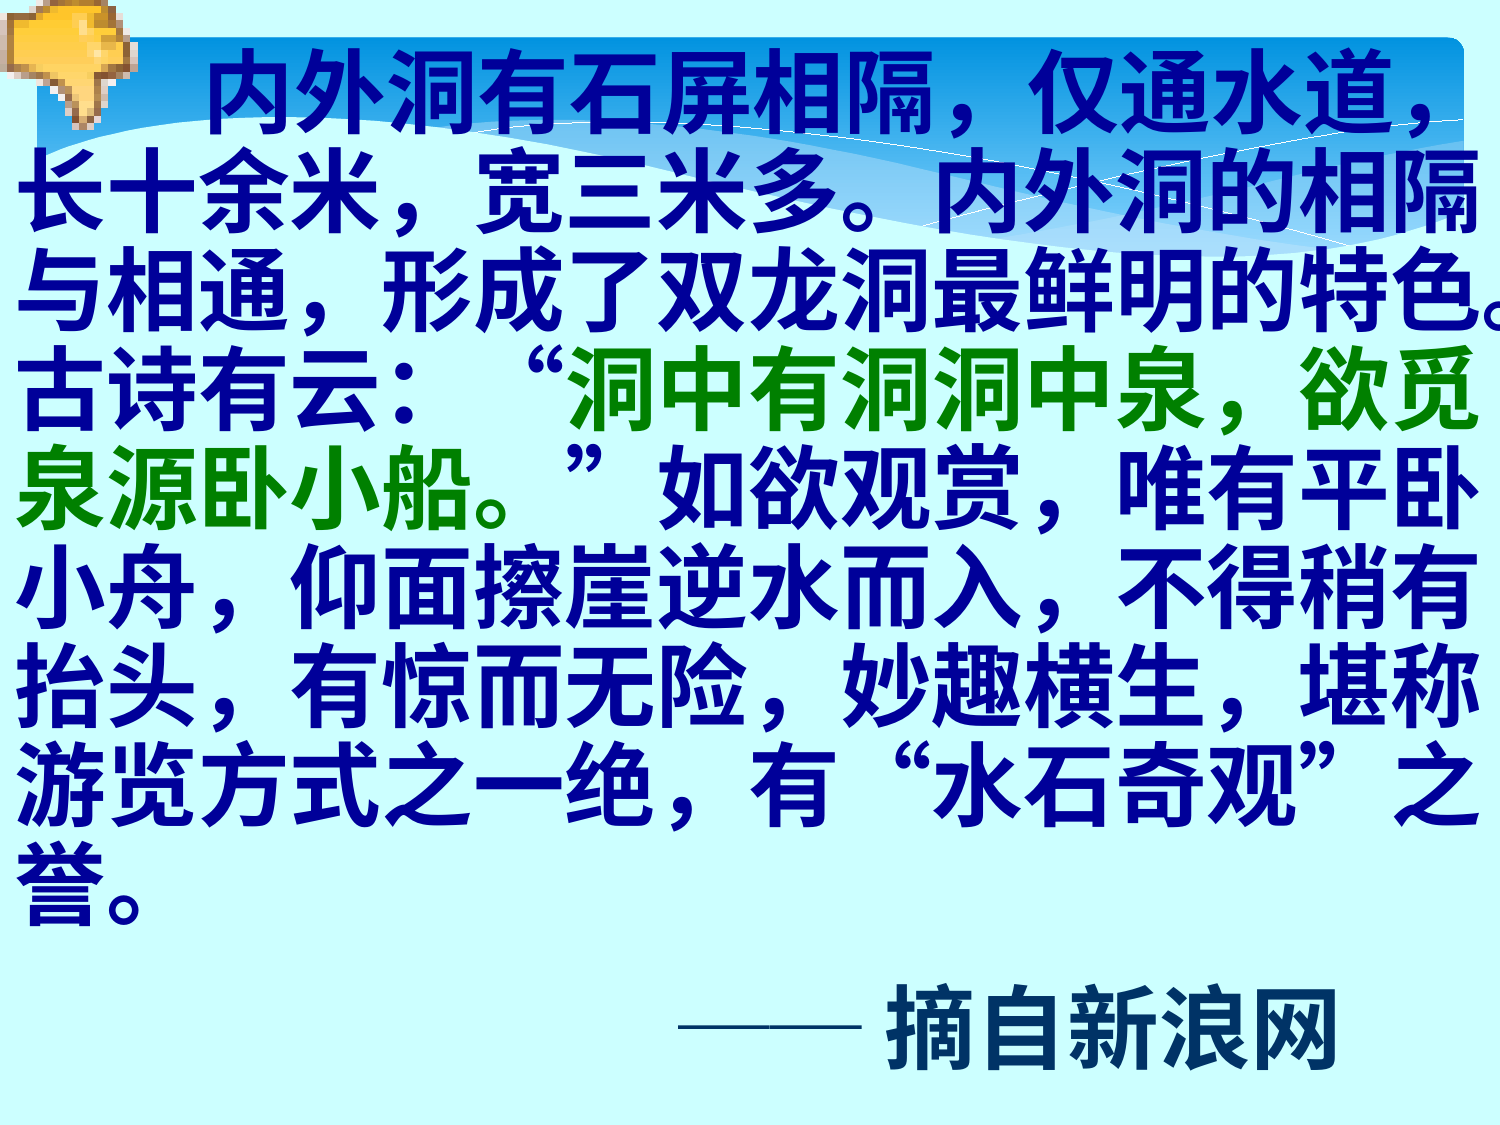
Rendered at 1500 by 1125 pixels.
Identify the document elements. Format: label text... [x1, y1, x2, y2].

text_box 内外洞有石屏相隔，仅通水道，长十余米，宽三米多。内外洞的相隔与相通，形成了双龙洞最鲜明的特色。古诗有云：“洞中有洞洞中泉，欲觅泉源卧小船。”如欲观赏，唯有平卧小舟，仰面擦崖逆水而入，不得稍有抬头，有惊而无险，妙趣横生，堪称游览方式之一绝，有“水石奇观”之誉。 ──摘自新浪网 [0, 40, 1500, 1091]
picture [0, 0, 138, 138]
